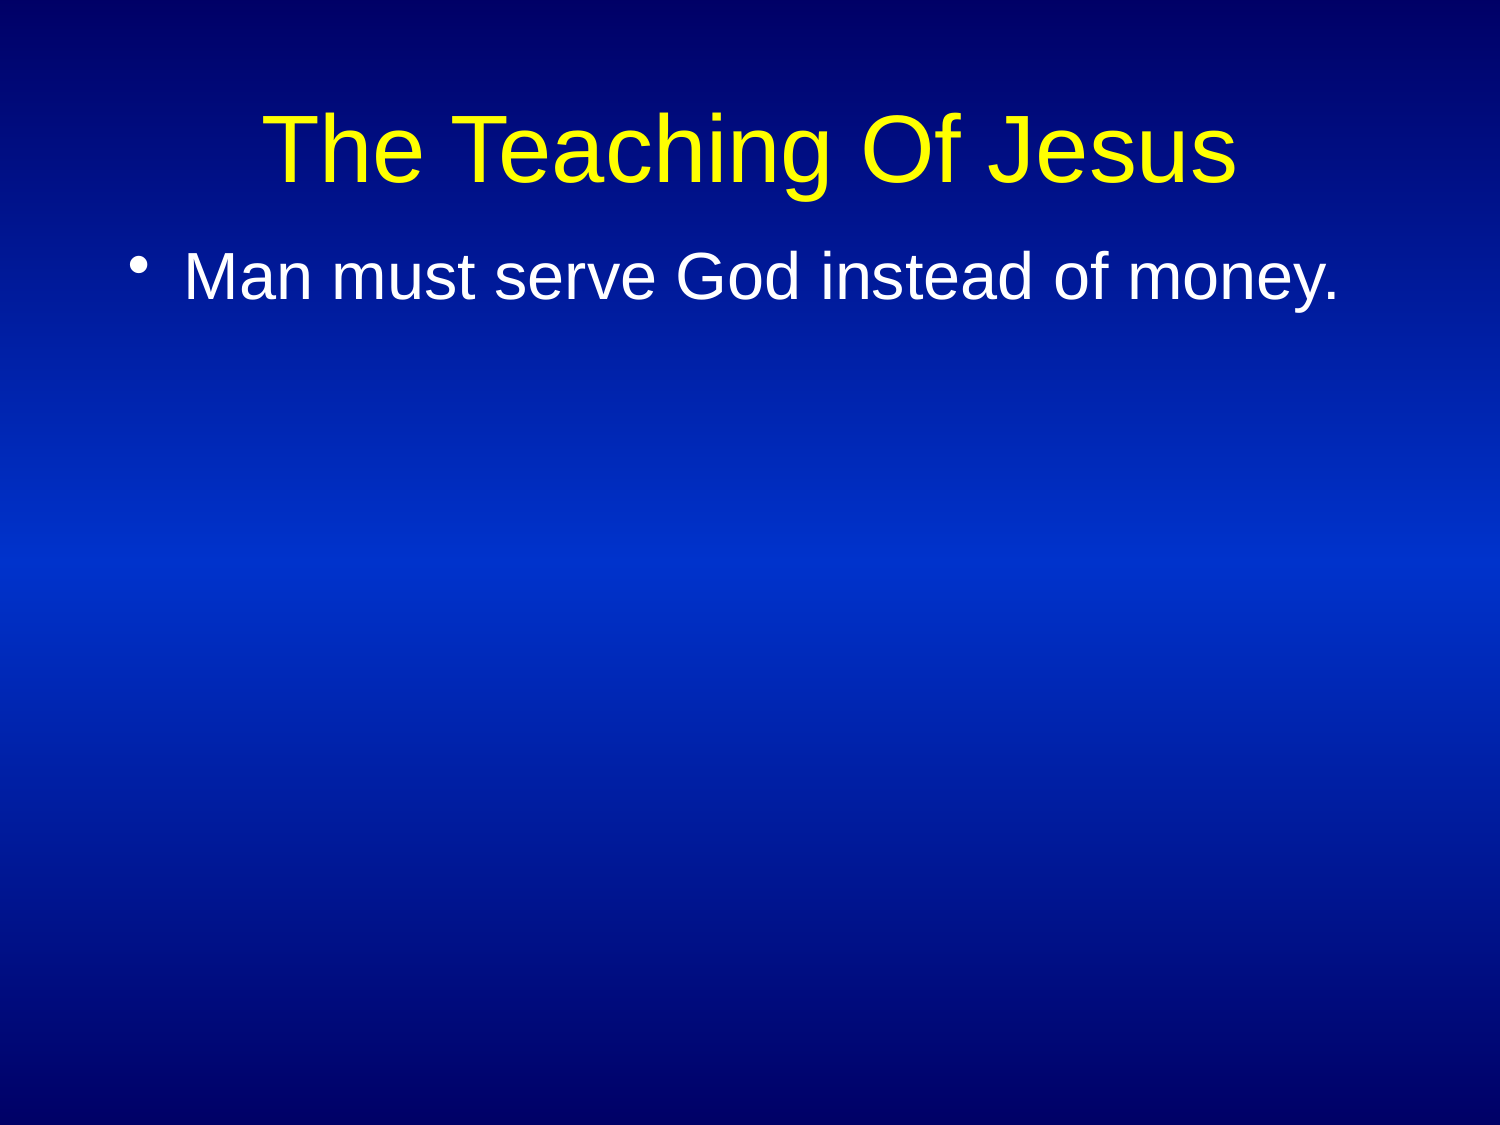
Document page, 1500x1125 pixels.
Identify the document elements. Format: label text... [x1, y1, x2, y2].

list Man must serve God instead of money. [112, 224, 1463, 375]
title The Teaching Of Jesus [37, 50, 1463, 238]
